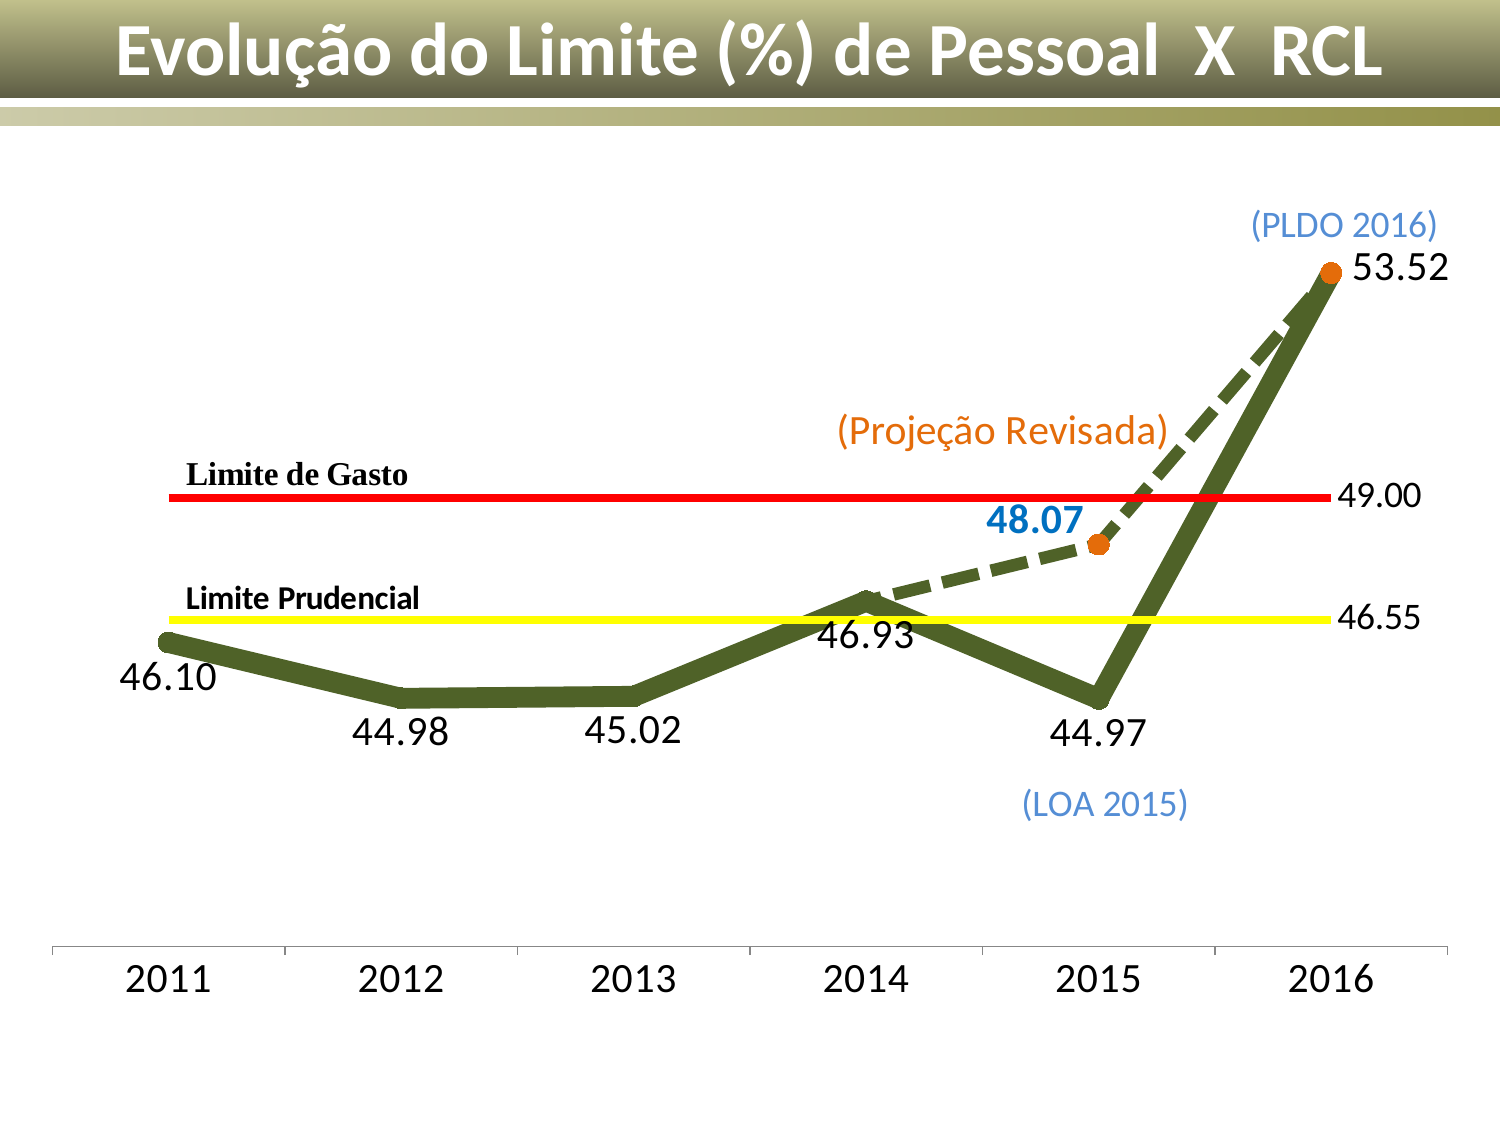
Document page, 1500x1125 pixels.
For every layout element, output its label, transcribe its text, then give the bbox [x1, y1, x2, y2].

text_box Evolução do Limite (%) de Pessoal X RCL [0, 0, 1500, 98]
text_box [0, 107, 1500, 126]
chart [29, 136, 1471, 1047]
